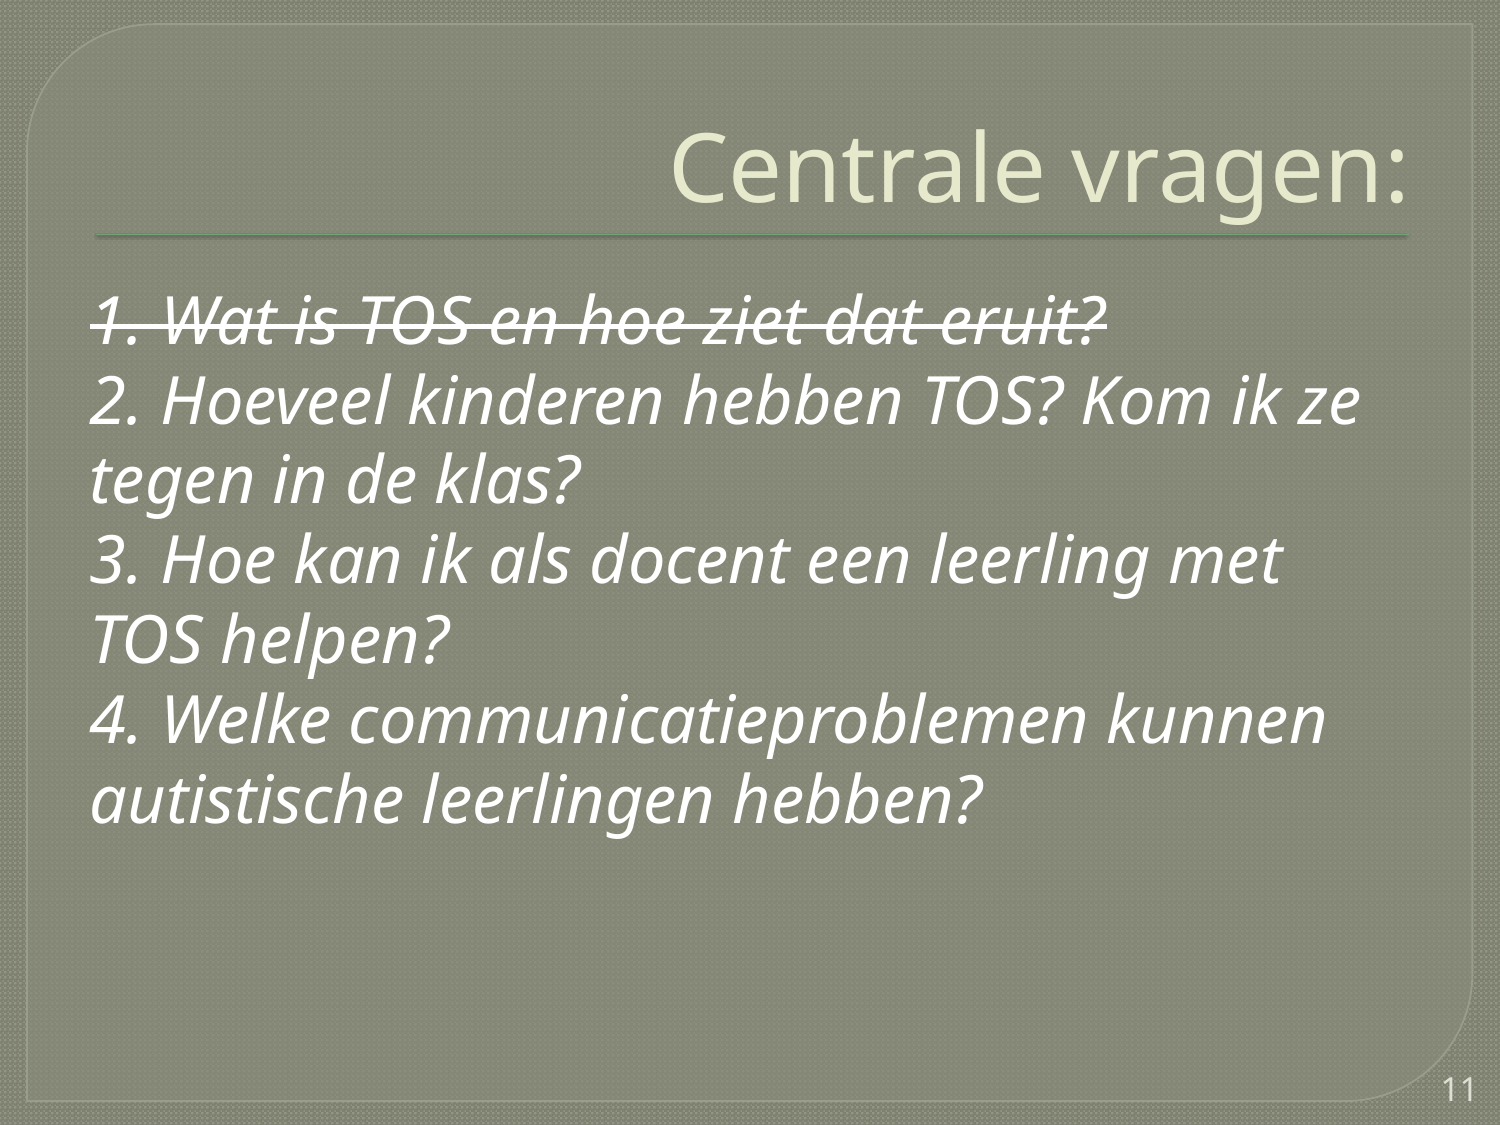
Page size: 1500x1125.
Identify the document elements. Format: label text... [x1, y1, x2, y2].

list 1. Wat is TOS en hoe ziet dat eruit? 2. Hoeveel kinderen hebben TOS? Kom ik ze tegen in de klas? 3. Hoe kan ik als docent een leerling met TOS helpen? 4. Welke communicatieproblemen kunnen autistische leerlingen hebben? [75, 270, 1425, 1013]
title Centrale vragen: [75, 41, 1425, 230]
slide_number 11 [1417, 1068, 1494, 1114]
